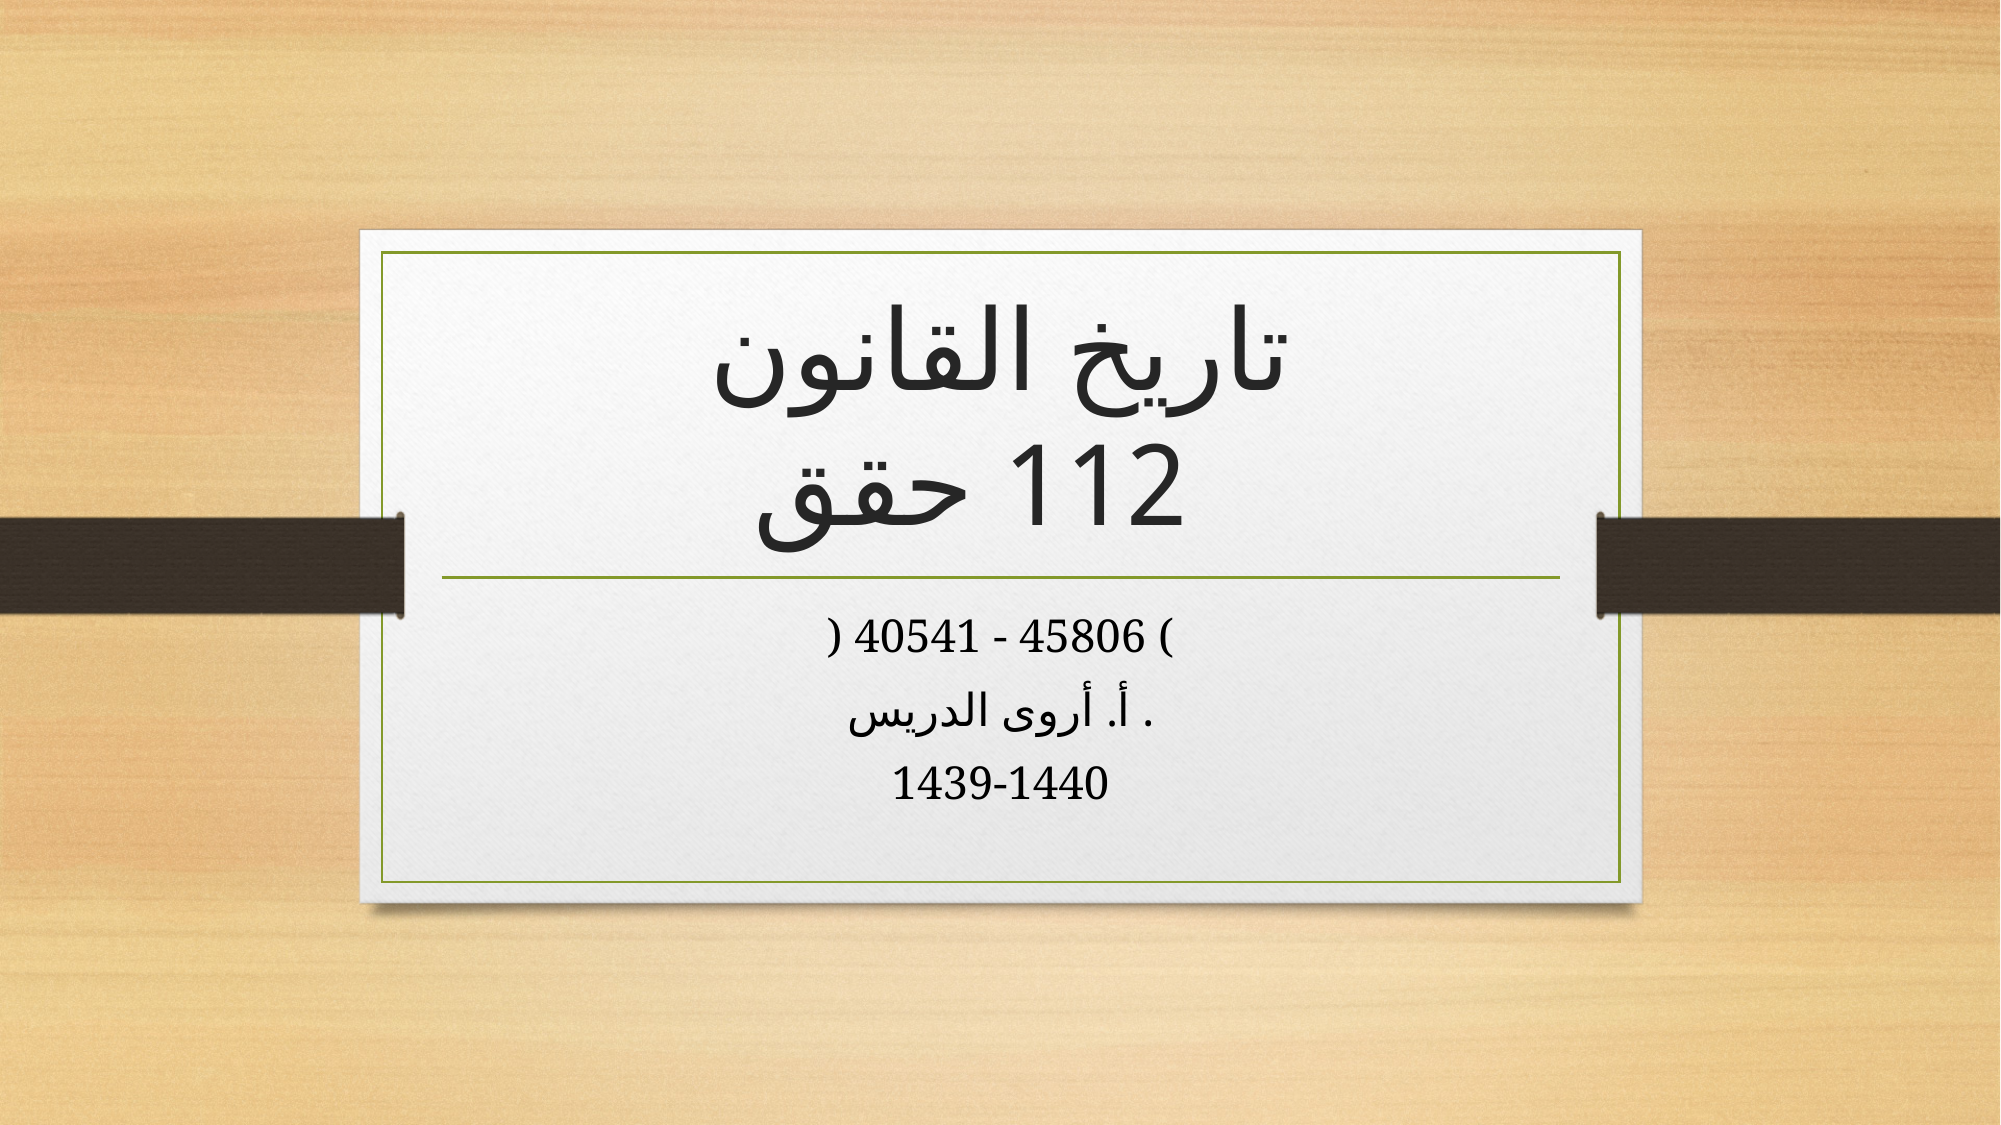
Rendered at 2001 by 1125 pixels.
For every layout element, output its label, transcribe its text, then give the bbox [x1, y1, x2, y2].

picture [0, 0, 2001, 1125]
title تاريخ القانون 112 حقق [441, 306, 1560, 556]
subtitle ) 40541 - 45806 ( أ. أروى الدريس . 1439-1440 [441, 600, 1560, 817]
